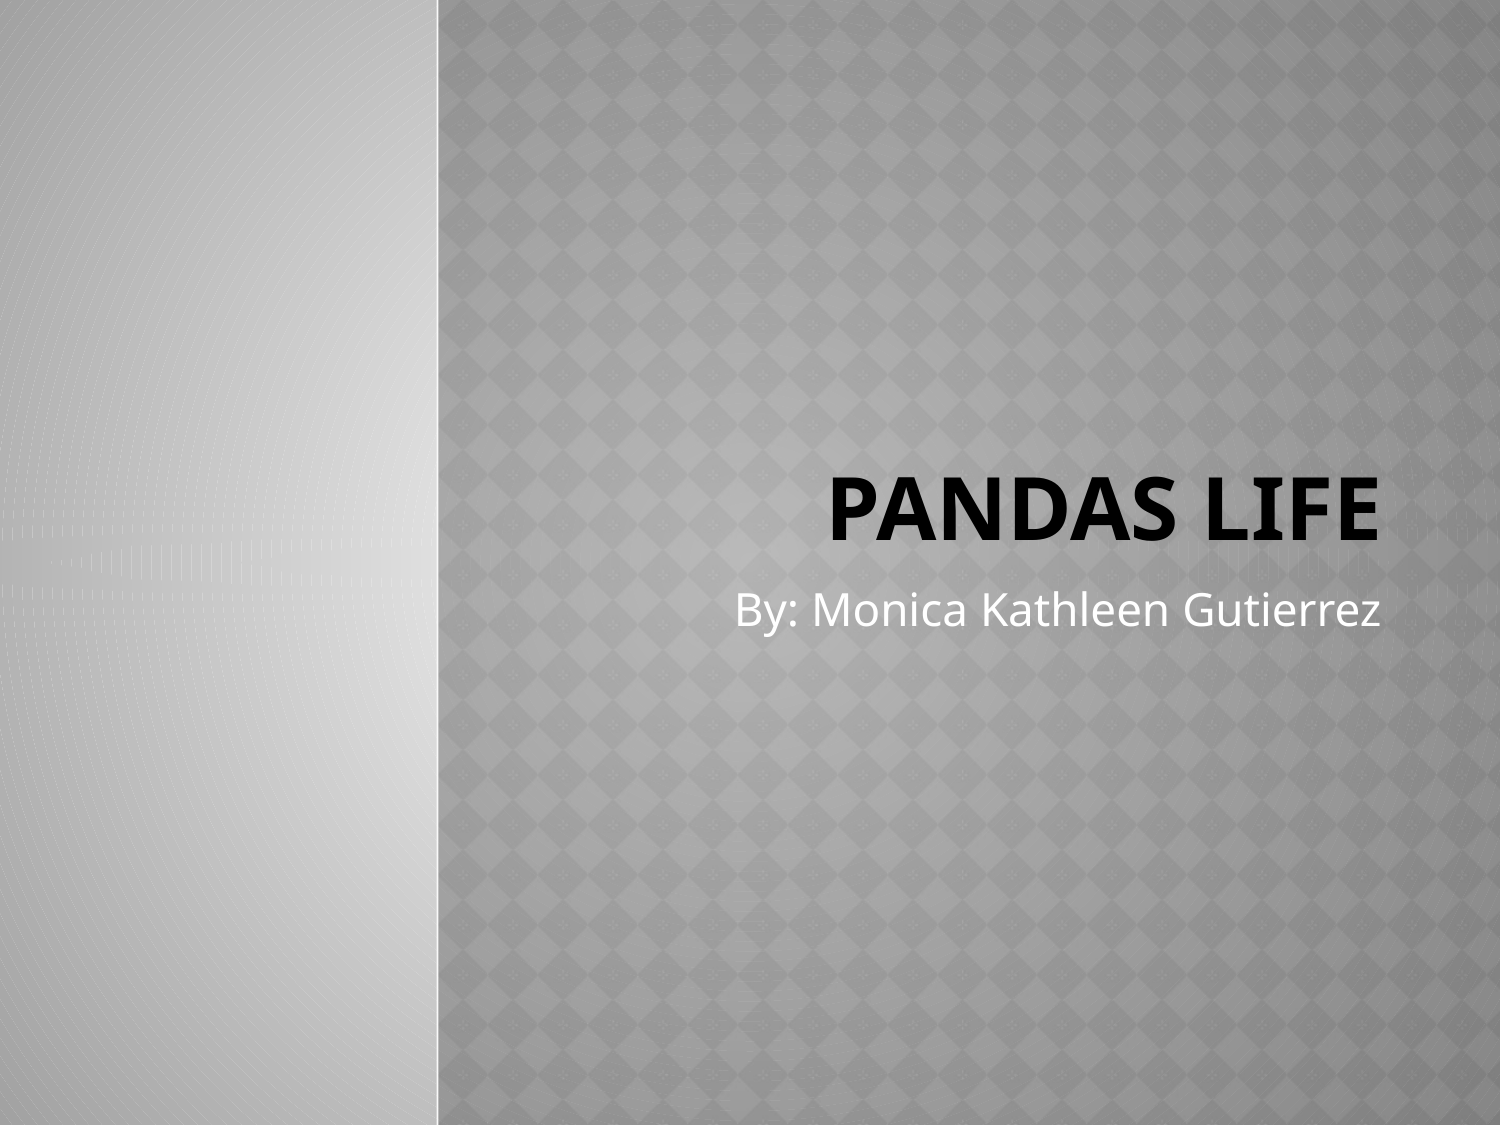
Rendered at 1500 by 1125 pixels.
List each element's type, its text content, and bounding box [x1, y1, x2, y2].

title Pandas life [552, 87, 1390, 558]
subtitle By: Monica Kathleen Gutierrez [550, 580, 1390, 762]
